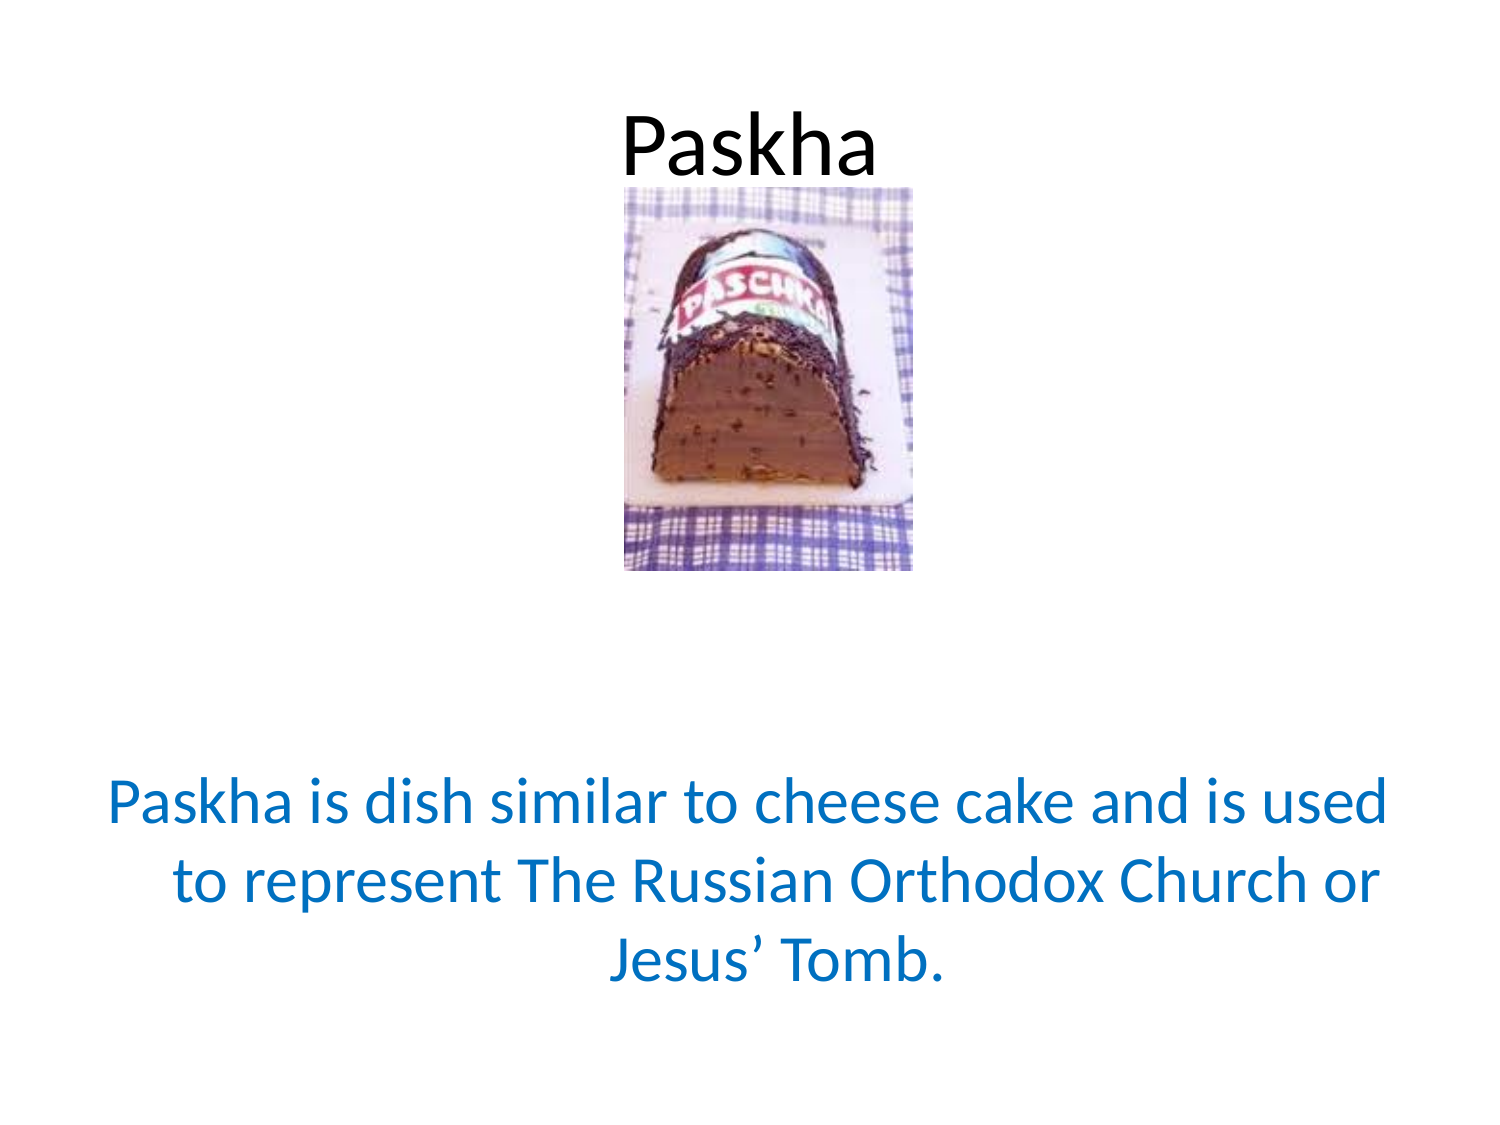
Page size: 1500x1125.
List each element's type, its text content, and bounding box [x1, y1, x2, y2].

title Paskha [75, 45, 1425, 233]
list Paskha is dish similar to cheese cake and is used to represent The Russian Orthodox Church or Jesus’ Tomb. [75, 750, 1425, 1005]
picture [624, 187, 913, 572]
